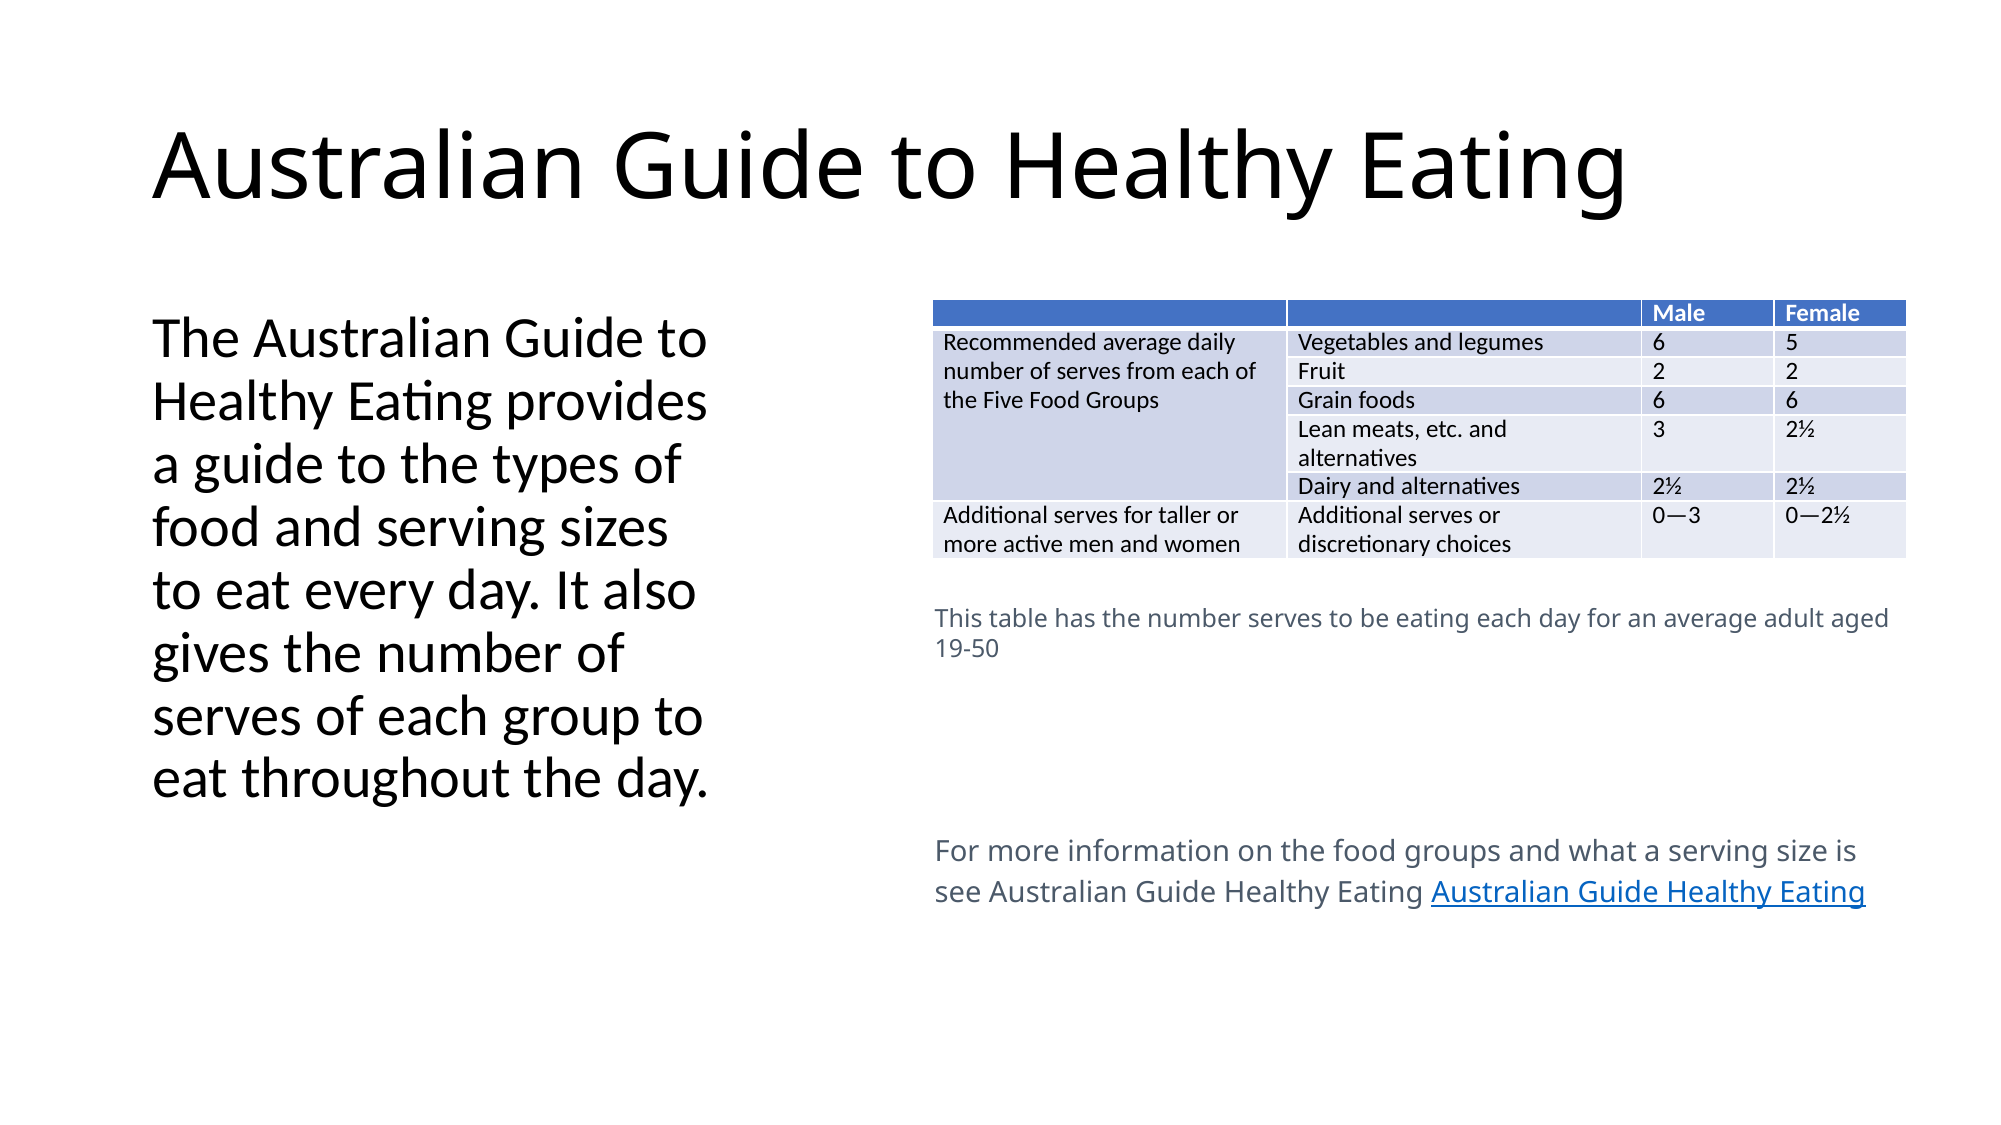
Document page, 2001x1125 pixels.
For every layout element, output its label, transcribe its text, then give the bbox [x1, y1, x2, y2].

table_header Male [1642, 300, 1773, 326]
table_cell Additional serves for taller or more active men and women [933, 502, 1286, 558]
table_cell 6 [1775, 387, 1906, 414]
table_cell Lean meats, etc. and alternatives [1288, 416, 1641, 471]
title Australian Guide to Healthy Eating [137, 59, 1863, 278]
table_header [933, 300, 1286, 326]
table_cell 2½ [1775, 473, 1906, 500]
text_box This table has the number serves to be eating each day for an average adult aged 19-50 [919, 595, 1920, 670]
list The Australian Guide to Healthy Eating provides a guide to the types of food and serving sizes to eat every day. It also gives the number of serves of each group to eat throughout the day. [137, 299, 732, 1014]
table_cell 2 [1775, 358, 1906, 385]
table_cell Vegetables and legumes [1288, 331, 1641, 356]
text_box For more information on the food groups and what a serving size is see Australian Guide Healthy Eating Australian Guide Healthy Eating [919, 819, 1920, 921]
table_cell Grain foods [1288, 387, 1641, 414]
table_cell 6 [1642, 387, 1773, 414]
table_header Female [1775, 300, 1906, 326]
table_header [1288, 300, 1641, 326]
table_cell 3 [1642, 416, 1773, 471]
table_cell 0—2½ [1775, 502, 1906, 558]
table_cell Fruit [1288, 358, 1641, 385]
table_cell 6 [1642, 331, 1773, 356]
table_cell 2½ [1642, 473, 1773, 500]
table_cell Recommended average daily number of serves from each of the Five Food Groups [933, 331, 1286, 500]
table_cell 2 [1642, 358, 1773, 385]
table_cell 2½ [1775, 416, 1906, 471]
table_cell Additional serves or discretionary choices [1288, 502, 1641, 558]
table_cell Dairy and alternatives [1288, 473, 1641, 500]
table_cell 0—3 [1642, 502, 1773, 558]
table_cell 5 [1775, 331, 1906, 356]
